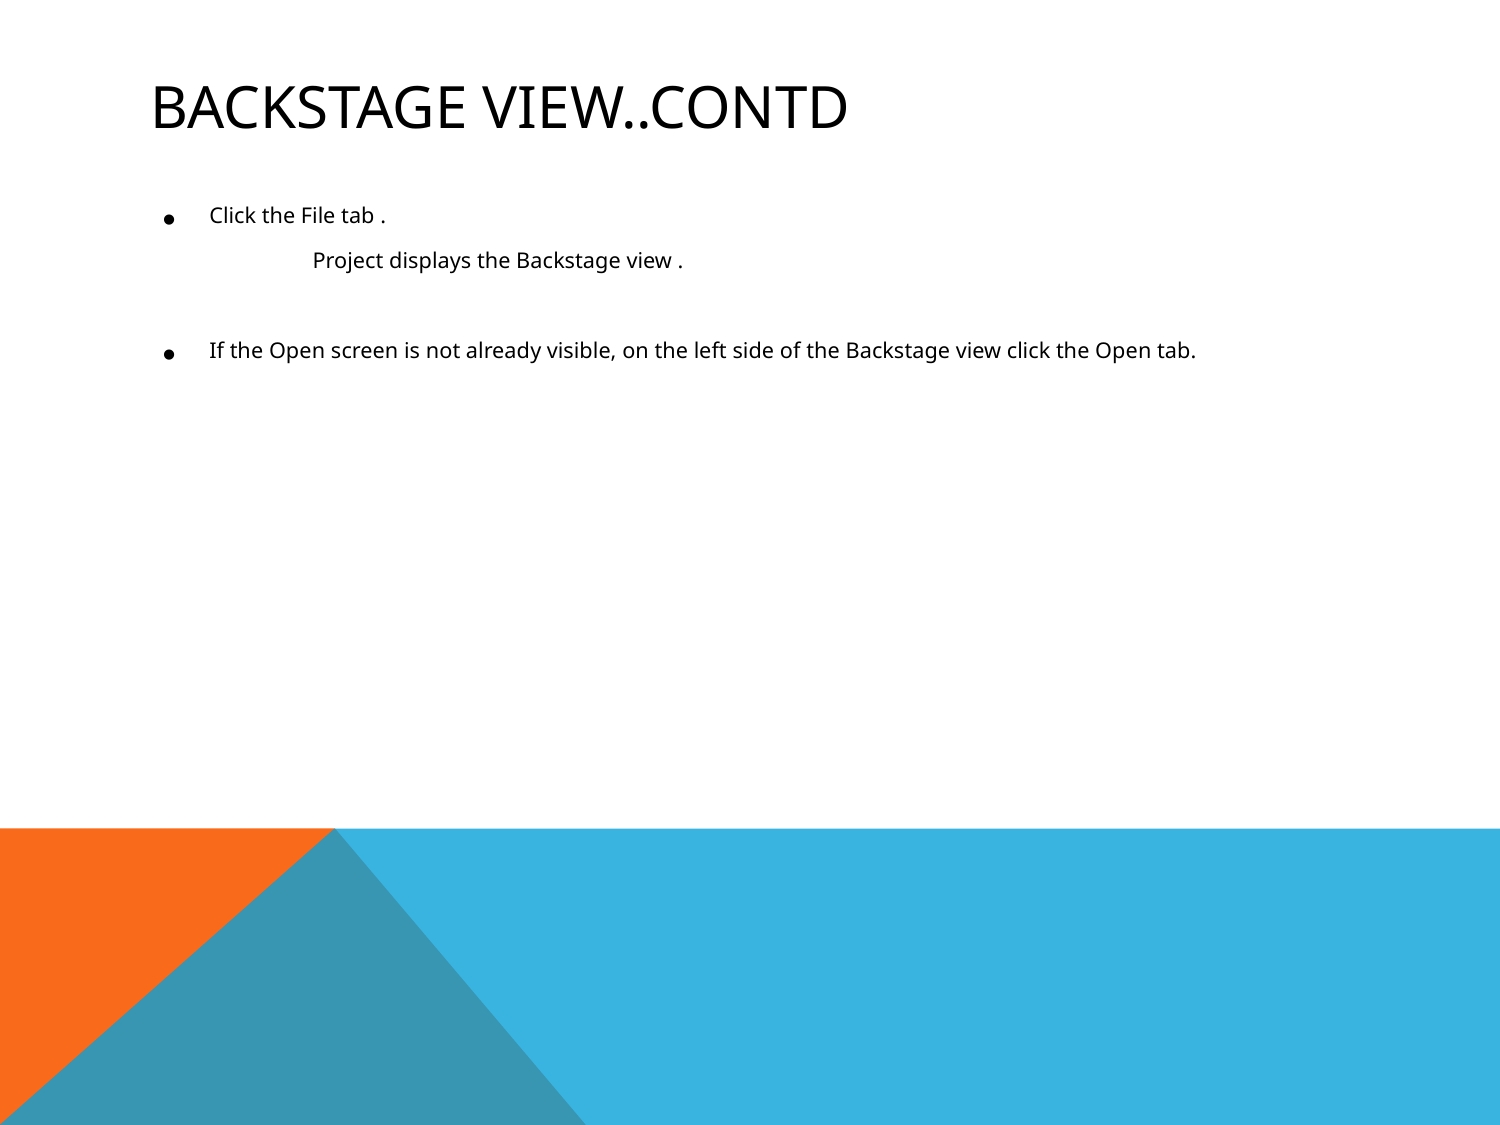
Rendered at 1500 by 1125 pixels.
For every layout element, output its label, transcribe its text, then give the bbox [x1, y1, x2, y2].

text_box Click the File tab . Project displays the Backstage view . If the Open screen is not already visible, on the left side of the Backstage view click the Open tab. [147, 189, 1369, 385]
title Backstage view..contd [135, 60, 1369, 150]
